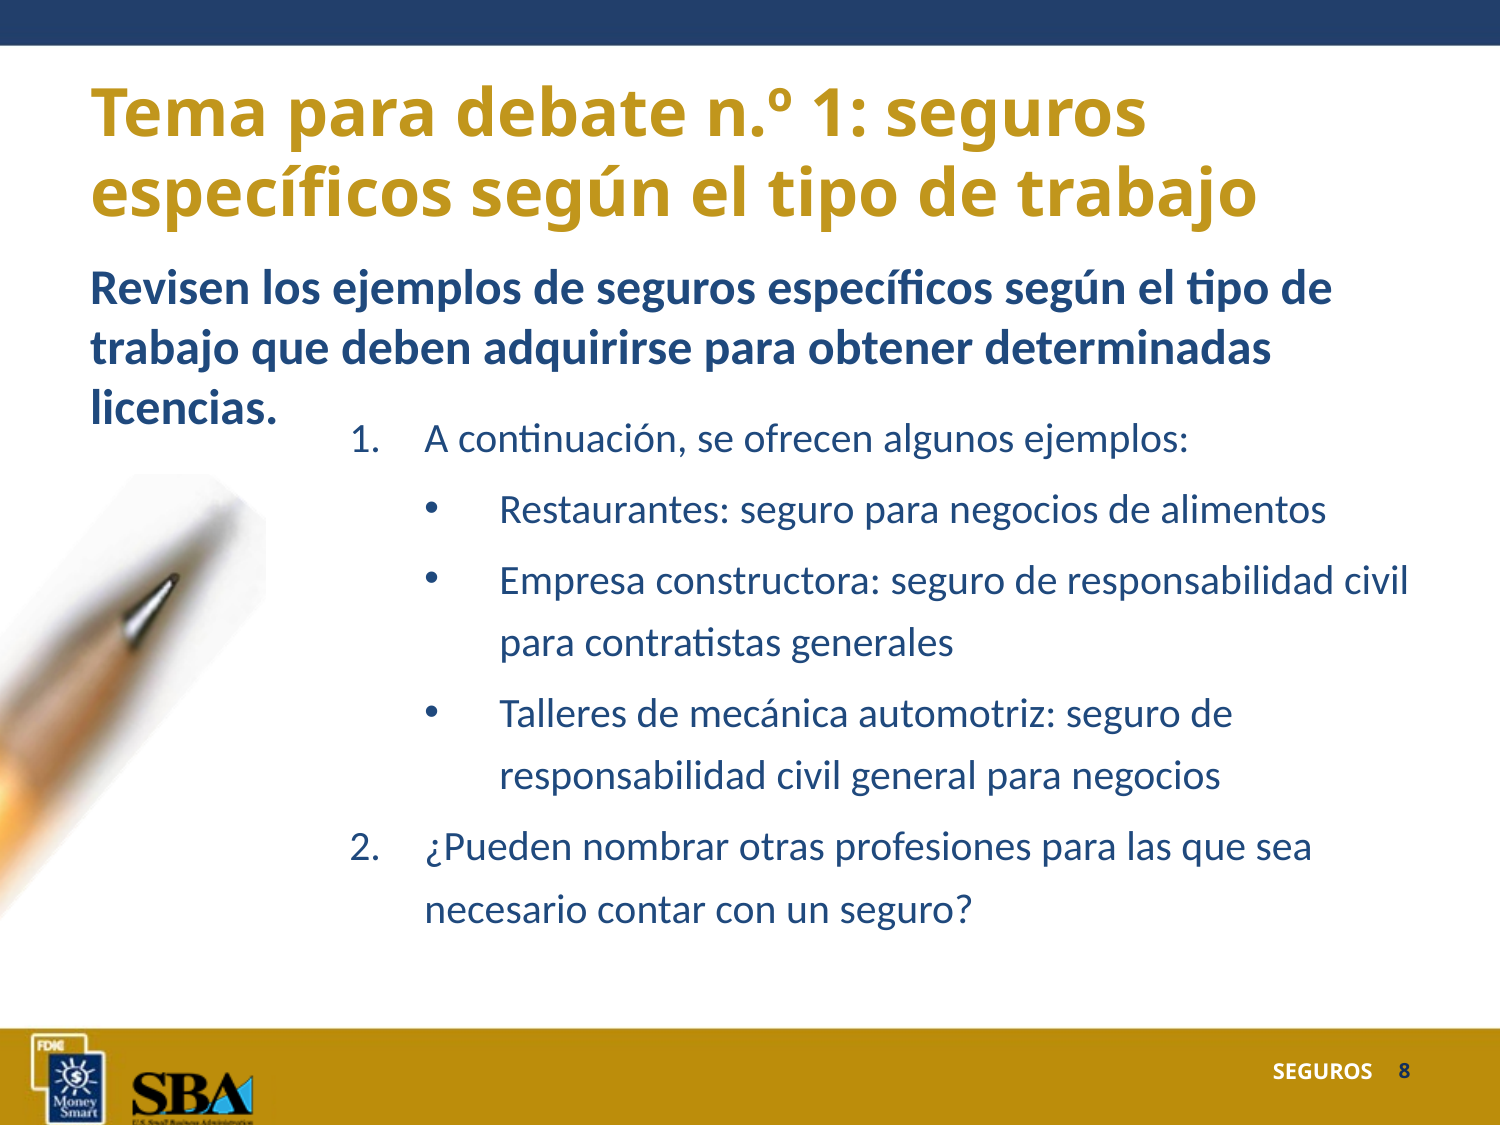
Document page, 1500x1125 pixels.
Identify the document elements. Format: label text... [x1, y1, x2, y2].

list Revisen los ejemplos de seguros específicos según el tipo de trabajo que deben adquirirse para obtener determinadas licencias. [74, 246, 1426, 947]
text_box A continuación, se ofrecen algunos ejemplos: Restaurantes: seguro para negocios de alimentos Empresa constructora: seguro de responsabilidad civil para contratistas generales Talleres de mecánica automotriz: seguro de responsabilidad civil general para negocios ¿Pueden nombrar otras profesiones para las que sea necesario contar con un seguro? [334, 320, 1425, 939]
picture [0, 0, 1500, 1125]
title Tema para debate n.º 1: seguros específicos según el tipo de trabajo [74, 62, 1461, 163]
